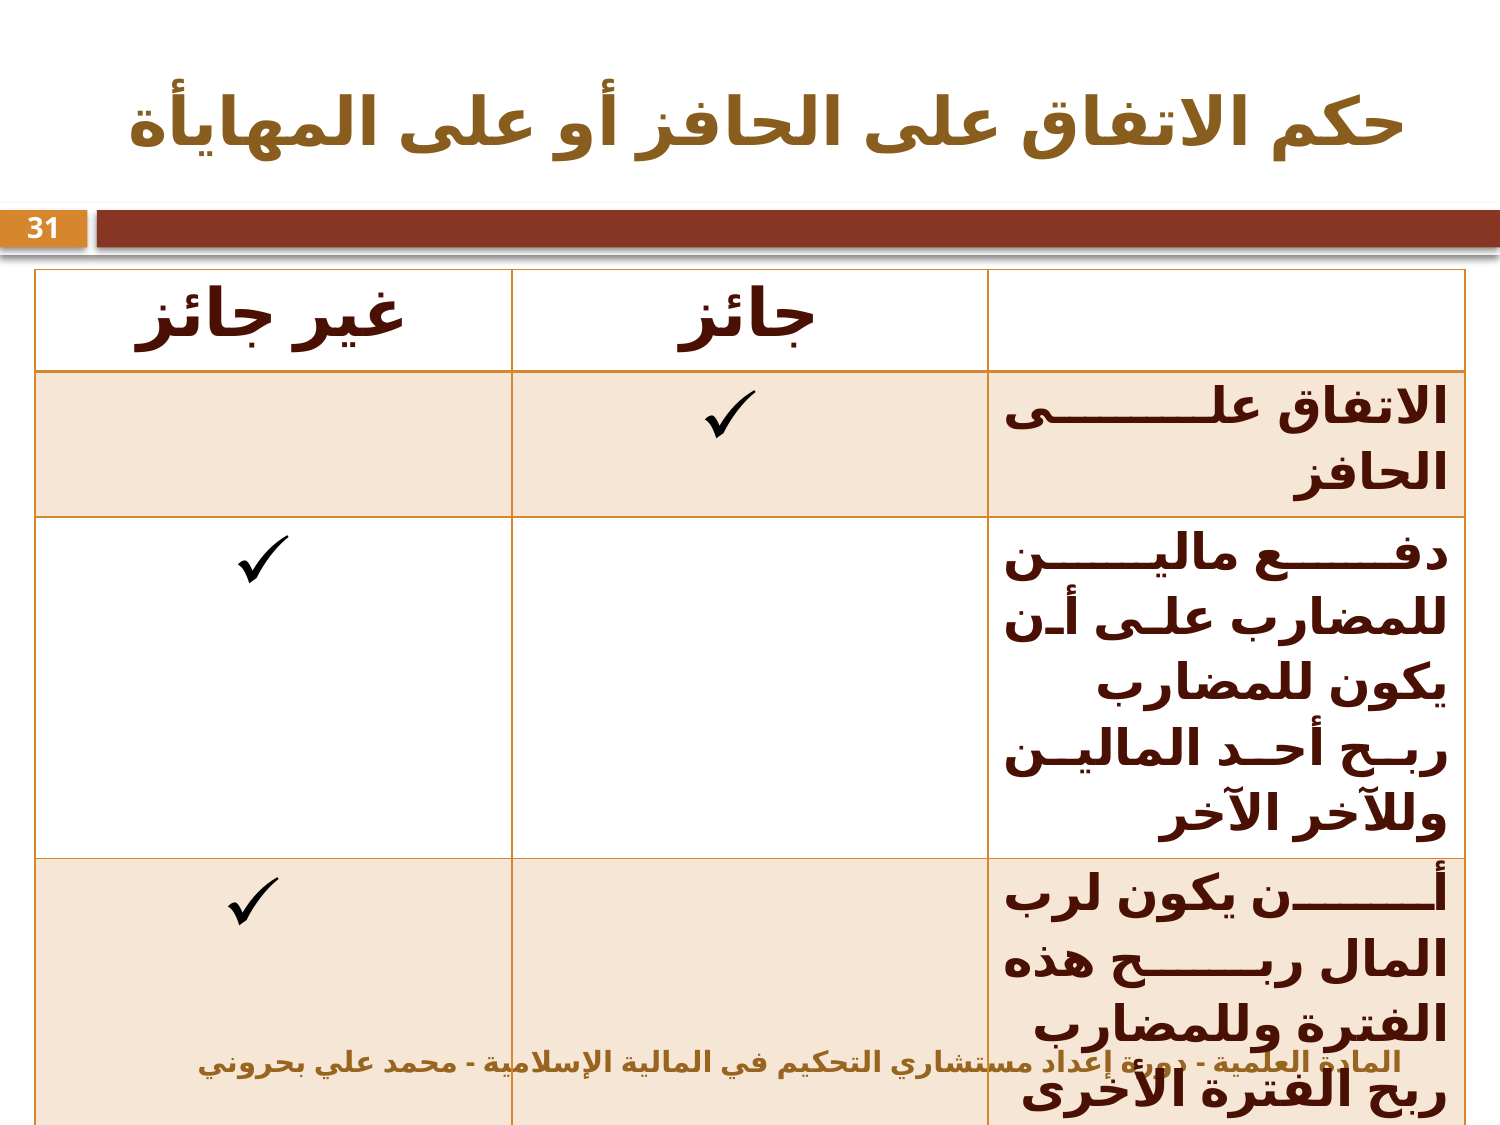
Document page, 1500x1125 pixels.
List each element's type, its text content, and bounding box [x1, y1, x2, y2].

table_header [989, 270, 1464, 370]
table_header غير جائز [36, 270, 511, 370]
table_cell [36, 859, 511, 1125]
table_cell الاتفاق على الحافز [989, 373, 1464, 516]
table_cell دفع مالين للمضارب على أن يكون للمضارب ربح أحد المالين وللآخر الآخر [989, 518, 1464, 858]
slide_number 31 [0, 208, 88, 249]
table_header جائز [513, 270, 987, 370]
table_cell [36, 373, 511, 516]
table_cell [513, 859, 987, 1125]
table_cell [36, 518, 511, 858]
table_cell [513, 518, 987, 858]
table_cell أن يكون لرب المال ربح هذه الفترة وللمضارب ربح الفترة الأخرى [989, 859, 1464, 1125]
title حكم الاتفاق على الحافز أو على المهايأة [100, 37, 1438, 200]
table_cell [513, 373, 987, 516]
